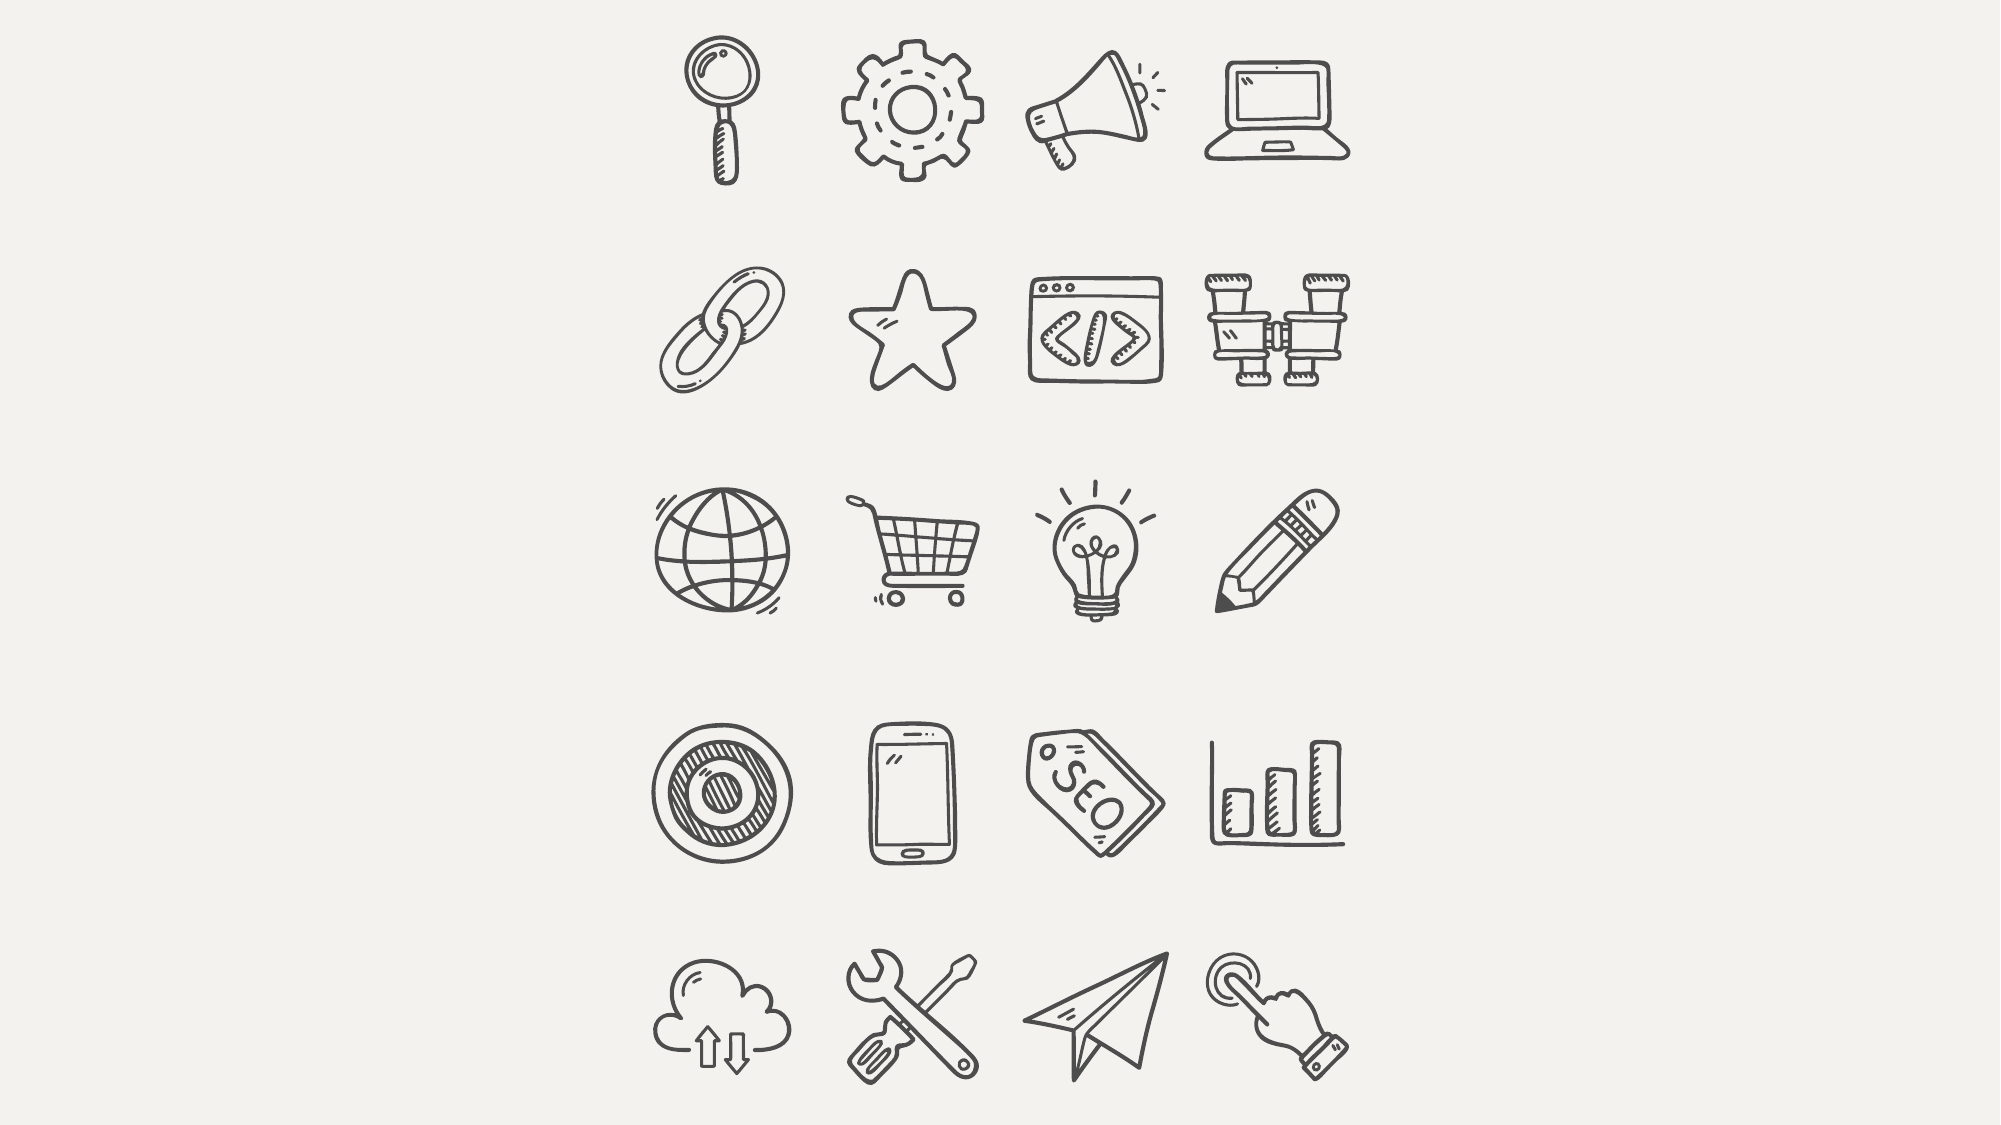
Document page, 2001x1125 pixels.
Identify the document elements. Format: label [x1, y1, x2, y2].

picture [624, 0, 1375, 1125]
